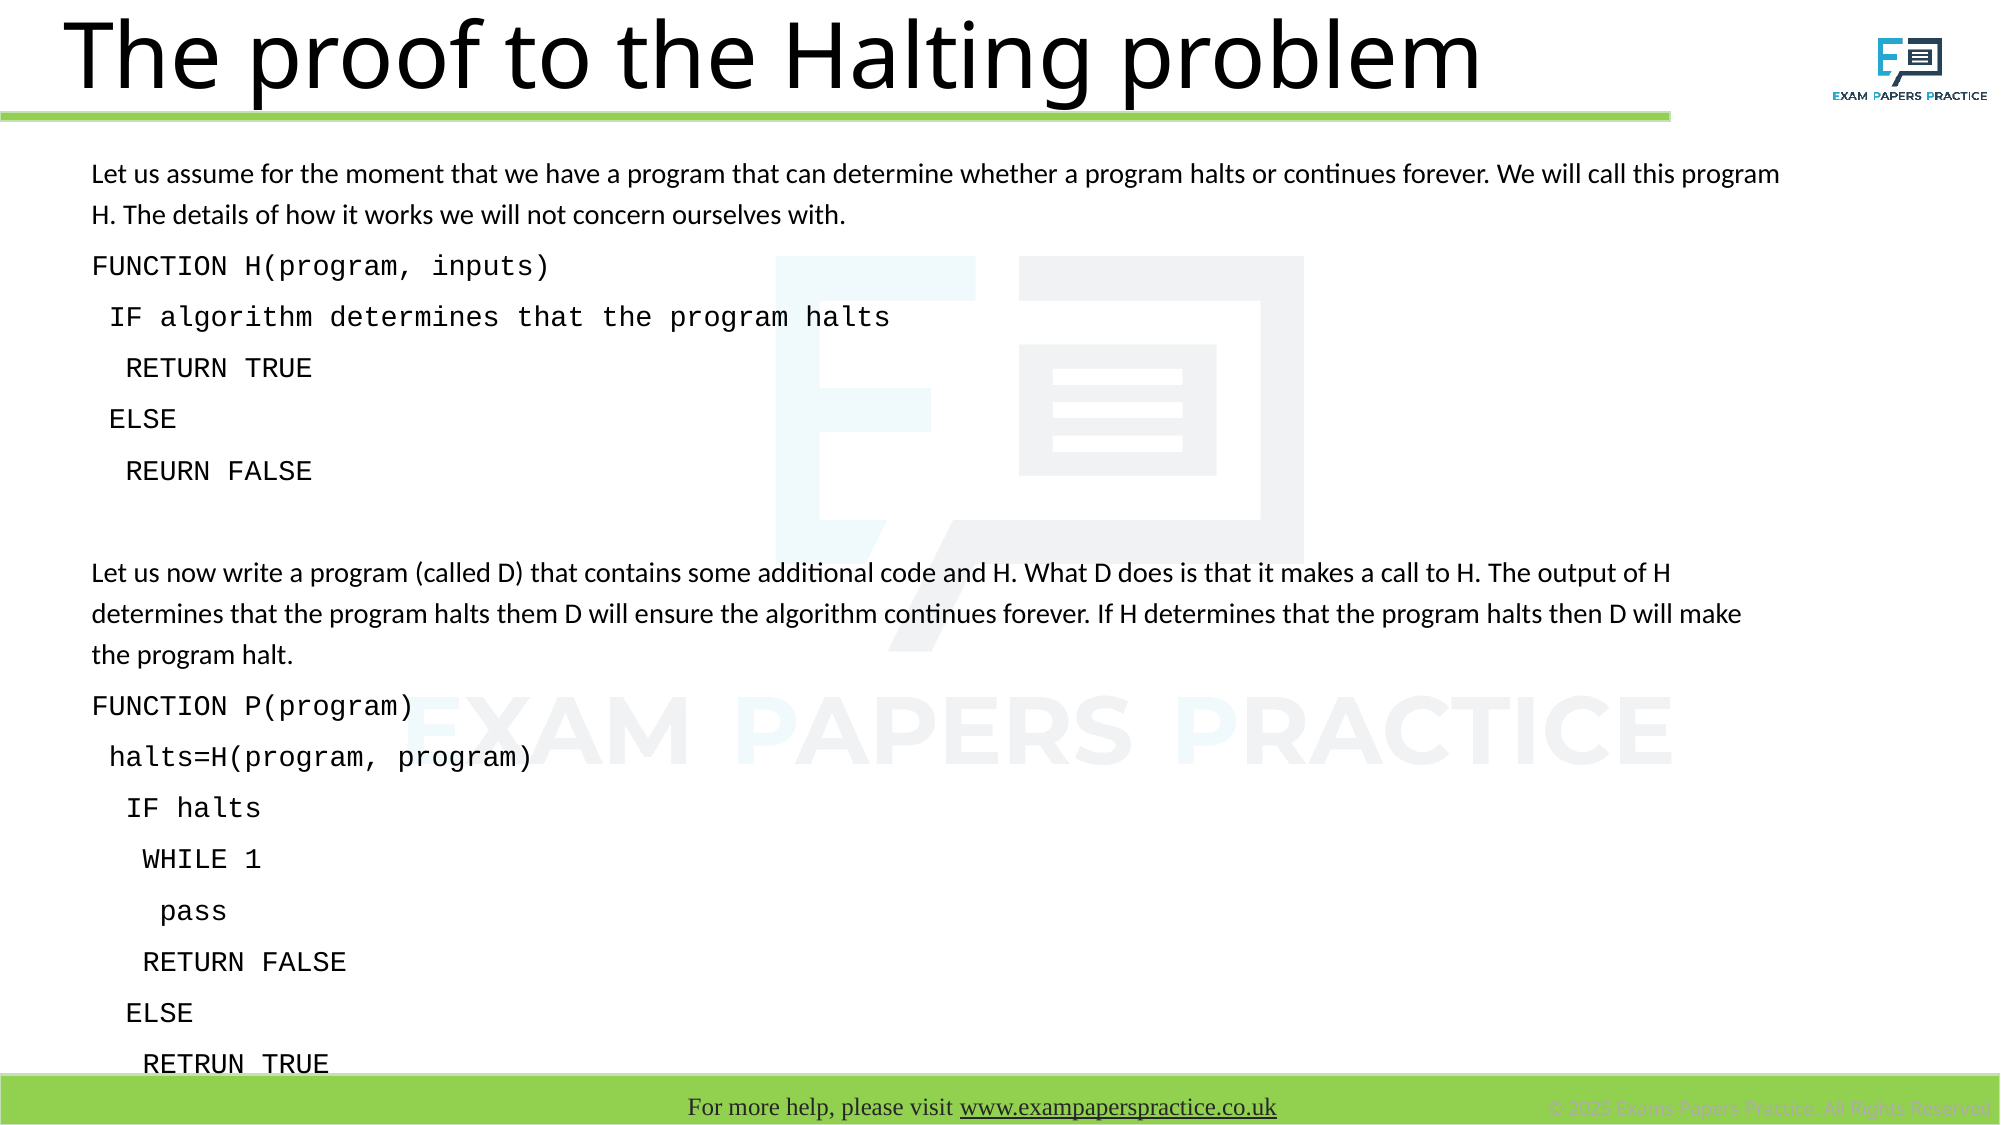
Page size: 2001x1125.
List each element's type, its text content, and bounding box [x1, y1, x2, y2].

list Let us assume for the moment that we have a program that can determine whether a program halts or continues forever. We will call this program H. The details of how it works we will not concern ourselves with. FUNCTION H(program, inputs) IF algorithm determines that the program halts RETURN TRUE ELSE REURN FALSE Let us now write a program (called D) that contains some additional code and H. What D does is that it makes a call to H. The output of H determines that the program halts them D will ensure the algorithm continues forever. If H determines that the program halts then D will make the program halt. FUNCTION P(program) halts=H(program, program) IF halts WHILE 1 pass RETURN FALSE ELSE RETRUN TRUE [76, 140, 1802, 1098]
title The proof to the Halting problem [48, 0, 1774, 168]
